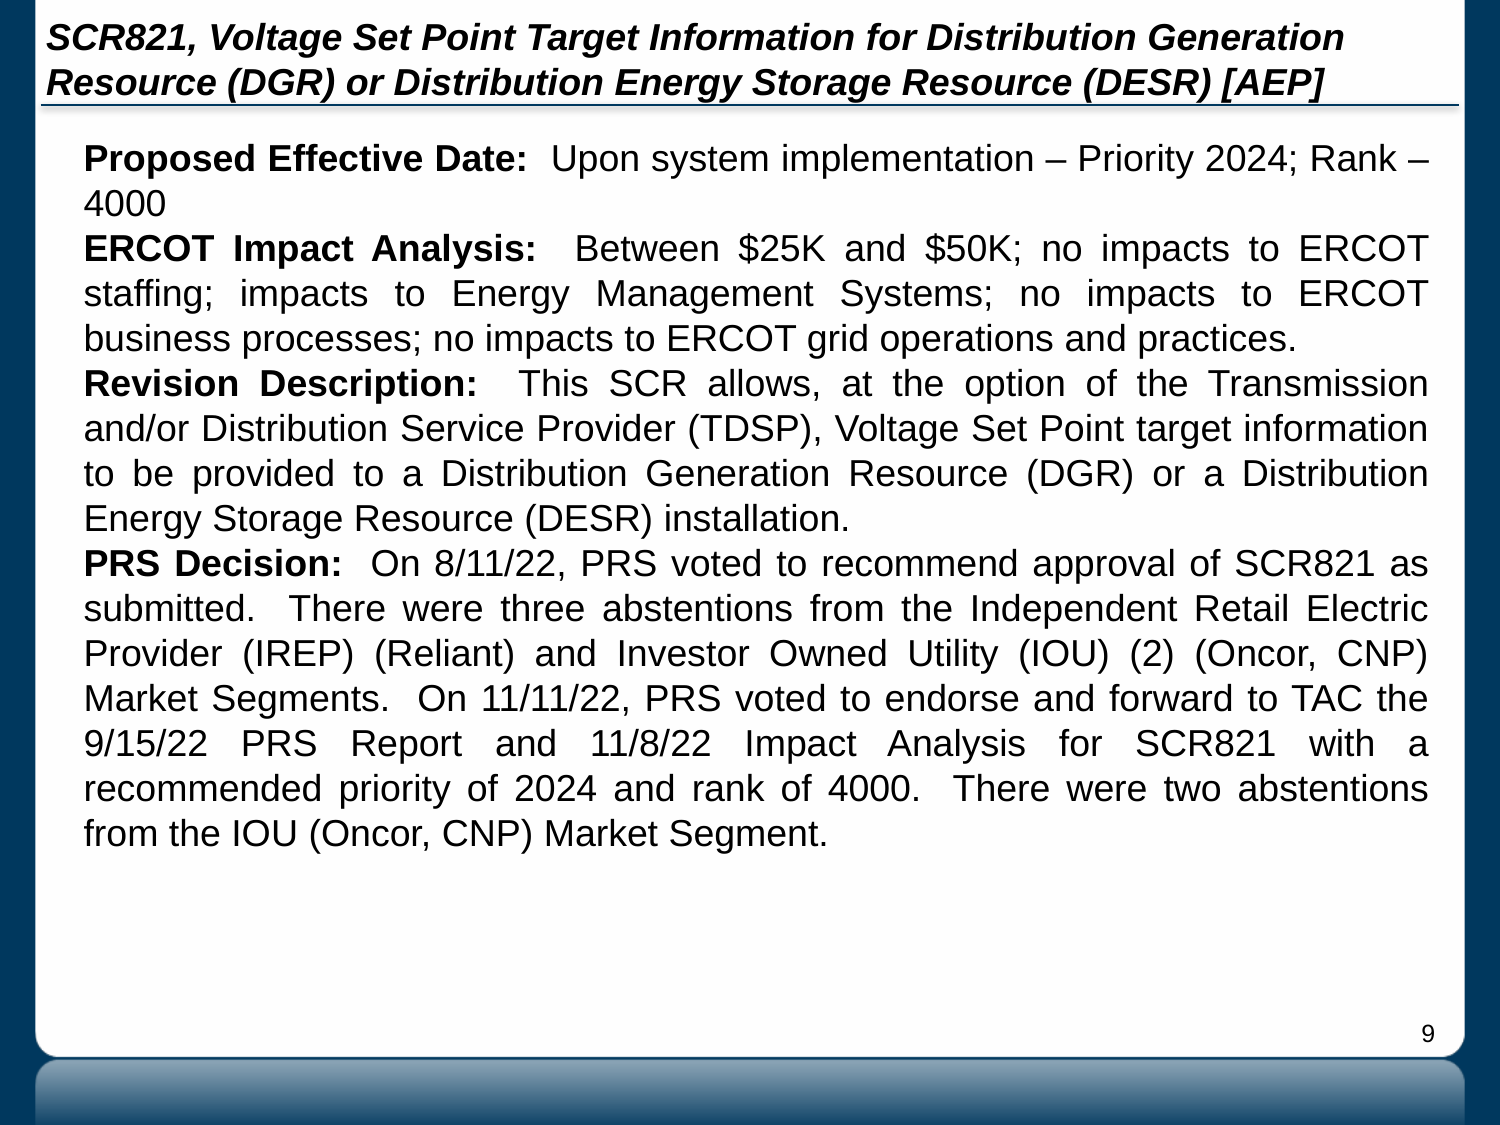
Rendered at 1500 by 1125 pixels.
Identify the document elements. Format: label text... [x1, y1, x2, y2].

text_box Proposed Effective Date: Upon system implementation – Priority 2024; Rank – 4000 ERCOT Impact Analysis: Between $25K and $50K; no impacts to ERCOT staffing; impacts to Energy Management Systems; no impacts to ERCOT business processes; no impacts to ERCOT grid operations and practices. Revision Description: This SCR allows, at the option of the Transmission and/or Distribution Service Provider (TDSP), Voltage Set Point target information to be provided to a Distribution Generation Resource (DGR) or a Distribution Energy Storage Resource (DESR) installation. PRS Decision: On 8/11/22, PRS voted to recommend approval of SCR821 as submitted. There were three abstentions from the Independent Retail Electric Provider (IREP) (Reliant) and Investor Owned Utility (IOU) (2) (Oncor, CNP) Market Segments. On 11/11/22, PRS voted to endorse and forward to TAC the 9/15/22 PRS Report and 11/8/22 Impact Analysis for SCR821 with a recommended priority of 2024 and rank of 4000. There were two abstentions from the IOU (Oncor, CNP) Market Segment. [31, 126, 1444, 862]
picture [35, 0, 1465, 1125]
title SCR821, Voltage Set Point Target Information for Distribution Generation Resource (DGR) or Distribution Energy Storage Resource (DESR) [AEP] [31, 20, 1464, 97]
